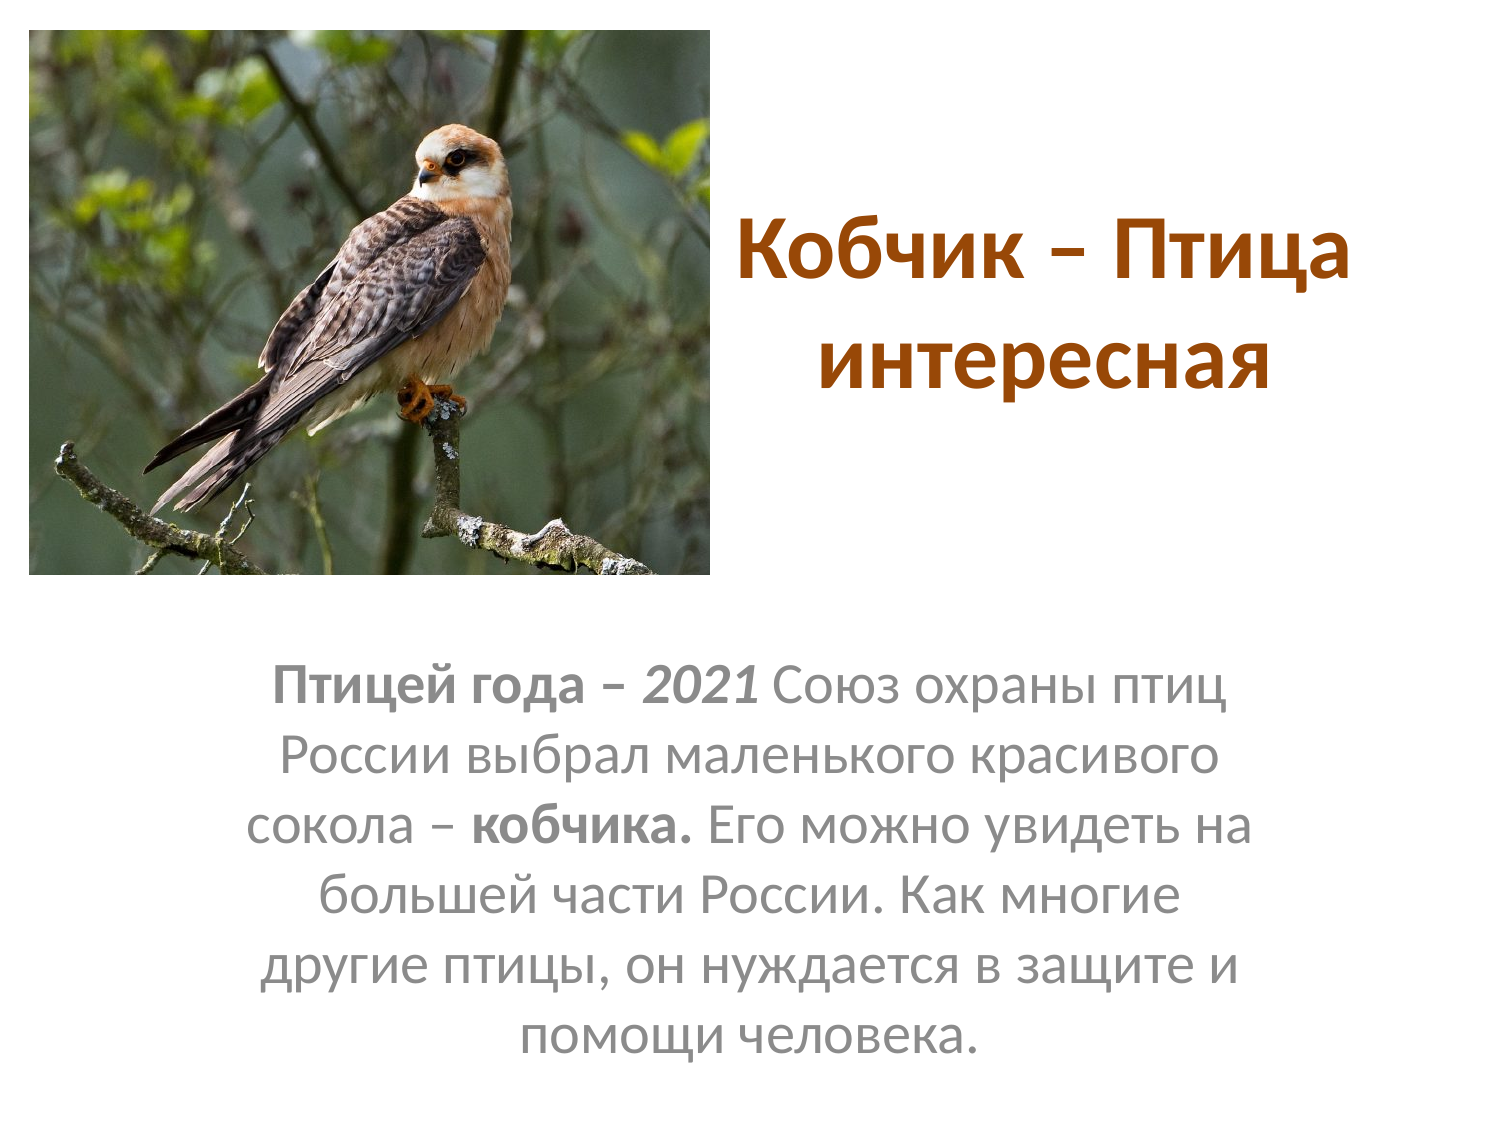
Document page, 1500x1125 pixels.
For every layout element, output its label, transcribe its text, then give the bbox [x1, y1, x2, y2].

title Кобчик – Птица интересная [702, 113, 1388, 591]
picture [29, 30, 710, 575]
subtitle Птицей года – 2021 Союз охраны птиц России выбрал маленького красивого сокола – кобчика. Его можно увидеть на большей части России. Как многие другие птицы, он нуждается в защите и помощи человека. [225, 637, 1275, 925]
